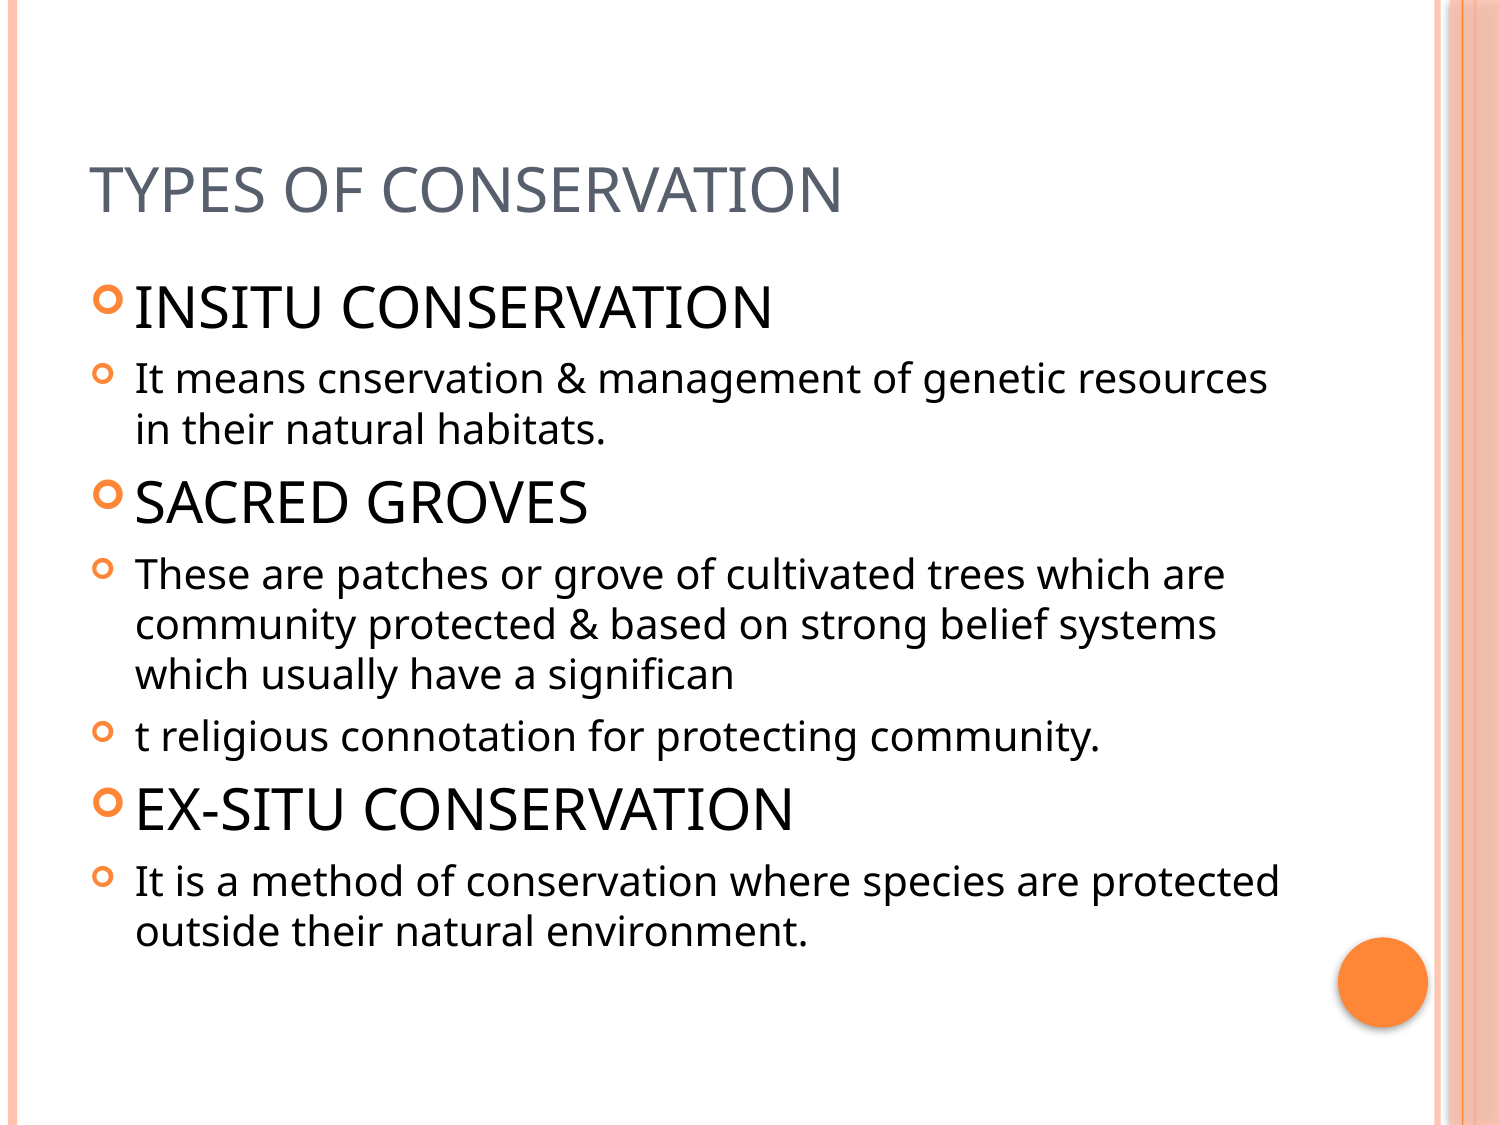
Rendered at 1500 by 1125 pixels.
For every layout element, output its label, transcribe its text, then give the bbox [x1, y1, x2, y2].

list INSITU CONSERVATION It means cnservation & management of genetic resources in their natural habitats. SACRED GROVES These are patches or grove of cultivated trees which are community protected & based on strong belief systems which usually have a significan t religious connotation for protecting community. EX-SITU CONSERVATION It is a method of conservation where species are protected outside their natural environment. [75, 262, 1300, 1062]
title TYPES OF CONSERVATION [75, 45, 1300, 233]
